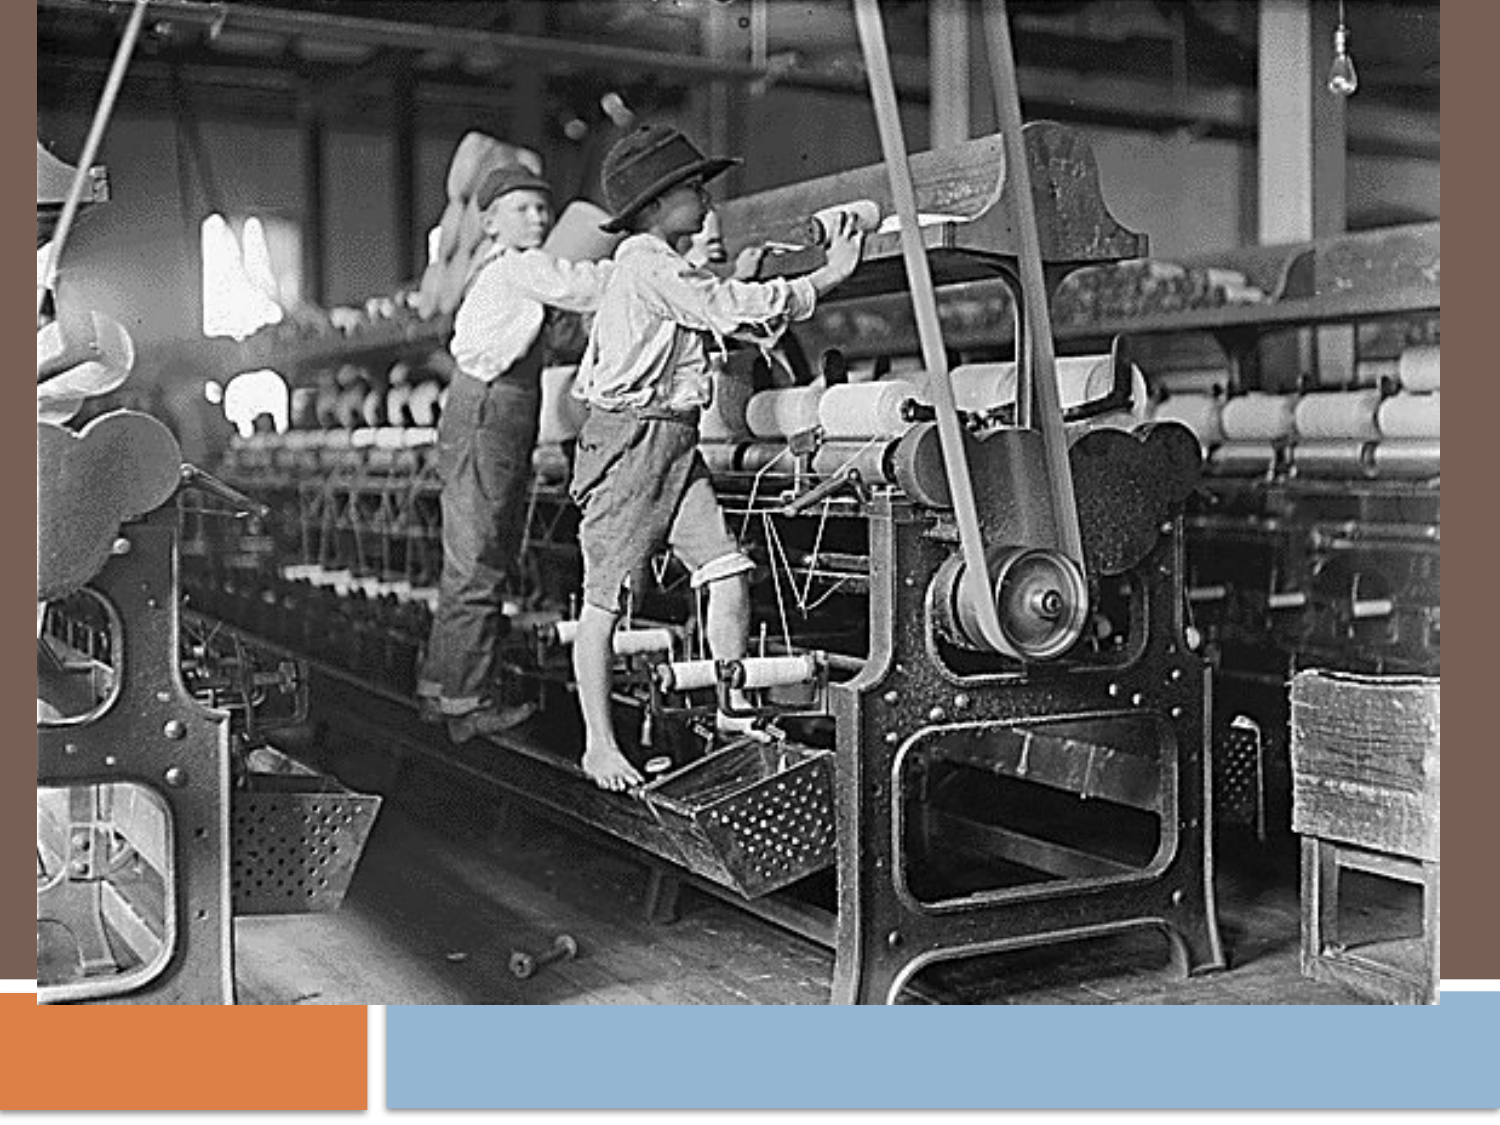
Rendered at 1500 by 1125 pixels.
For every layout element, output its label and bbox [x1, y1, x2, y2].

picture [37, 0, 1440, 1006]
